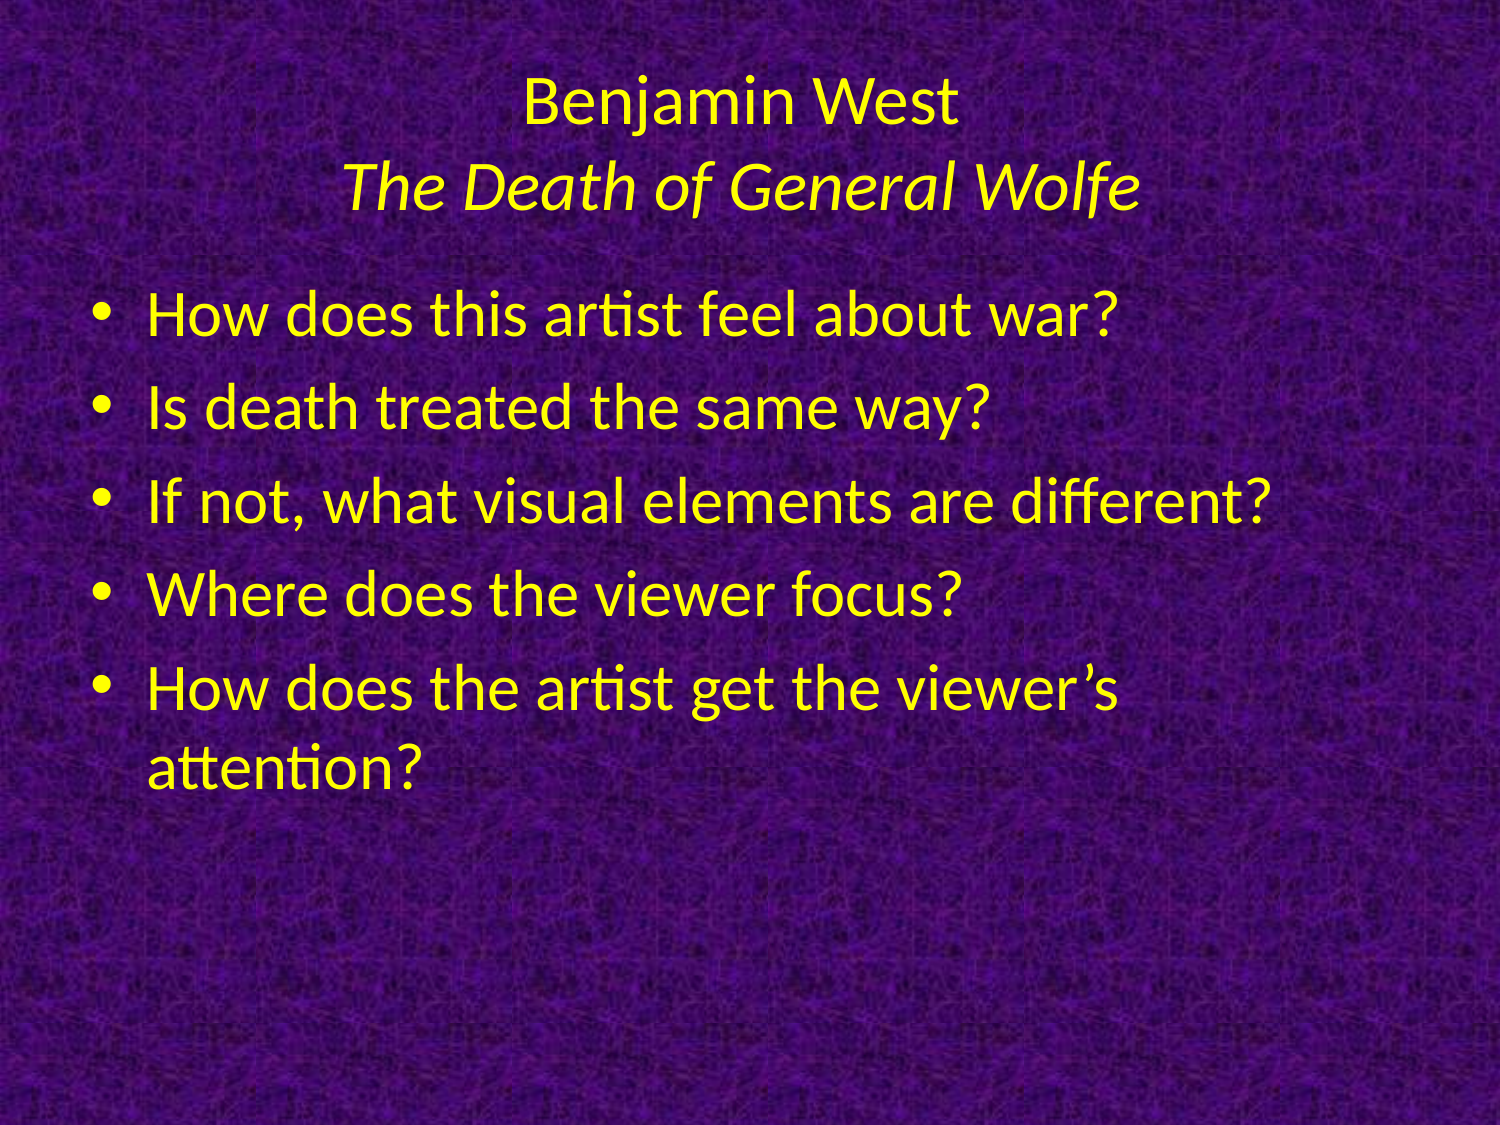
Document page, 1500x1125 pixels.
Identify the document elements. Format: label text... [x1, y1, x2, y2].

title Benjamin West The Death of General Wolfe [75, 45, 1425, 233]
list How does this artist feel about war? Is death treated the same way? If not, what visual elements are different? Where does the viewer focus? How does the artist get the viewer’s attention? [75, 262, 1425, 1005]
picture [0, 0, 1500, 1125]
